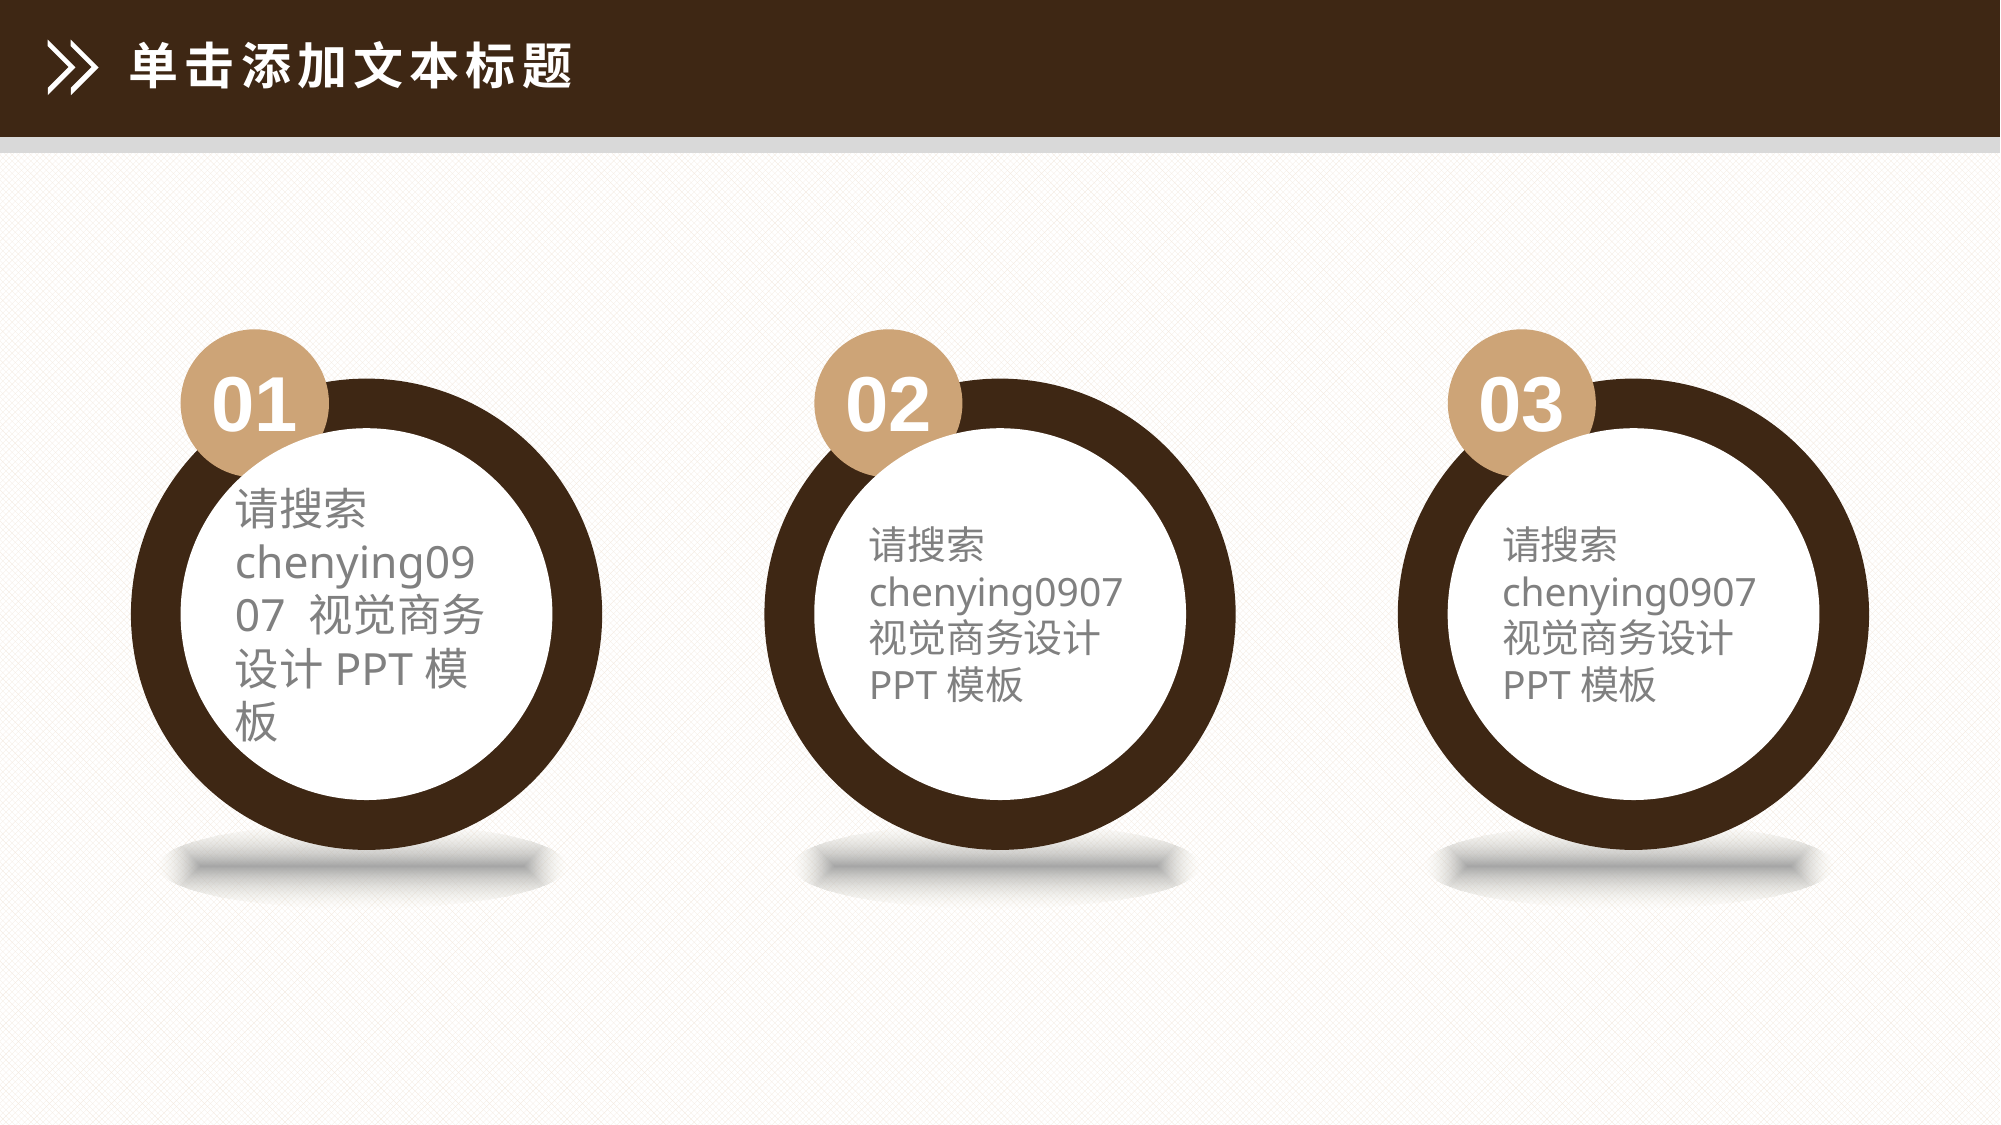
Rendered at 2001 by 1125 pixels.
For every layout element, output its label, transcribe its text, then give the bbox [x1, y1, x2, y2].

text_box 03 [1446, 328, 1597, 477]
text_box [0, 136, 2000, 154]
text_box 单击添加文本标题 [113, 26, 588, 102]
text_box [1424, 828, 1834, 909]
text_box 请搜索chenying0907 视觉商务设计PPT模板 [1446, 427, 1821, 802]
text_box [0, 0, 2000, 136]
text_box [129, 377, 604, 851]
text_box 01 [179, 328, 331, 477]
text_box [791, 828, 1200, 909]
text_box [157, 828, 567, 909]
text_box 02 [813, 328, 964, 477]
text_box [763, 377, 1237, 851]
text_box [28, 47, 91, 88]
text_box 请搜索chenying0907 视觉商务设计PPT模板 [813, 427, 1188, 802]
text_box 请搜索chenying0907 视觉商务设计PPT模板 [179, 427, 554, 802]
text_box [1396, 377, 1871, 851]
